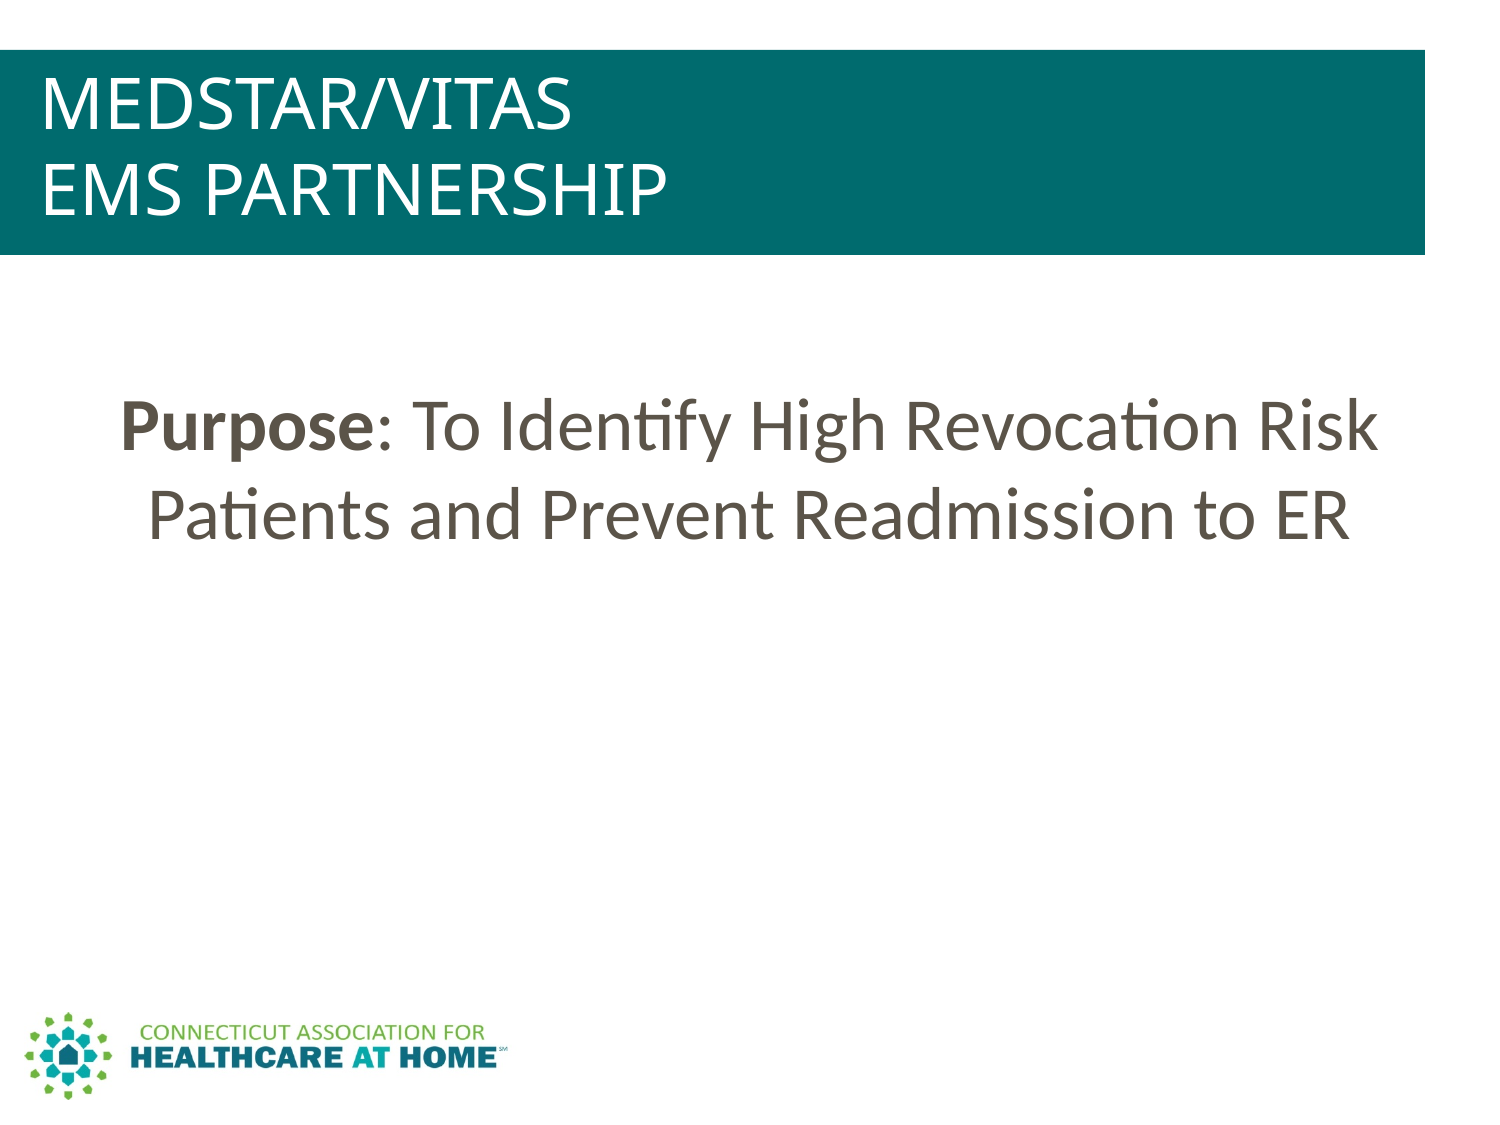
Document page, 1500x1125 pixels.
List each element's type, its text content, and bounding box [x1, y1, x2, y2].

picture [24, 1012, 520, 1101]
title Medstar/vitas EMS partnership [24, 50, 1375, 238]
text_box [0, 48, 1427, 257]
list Purpose: To Identify High Revocation Risk Patients and Prevent Readmission to ER [75, 262, 1425, 1005]
